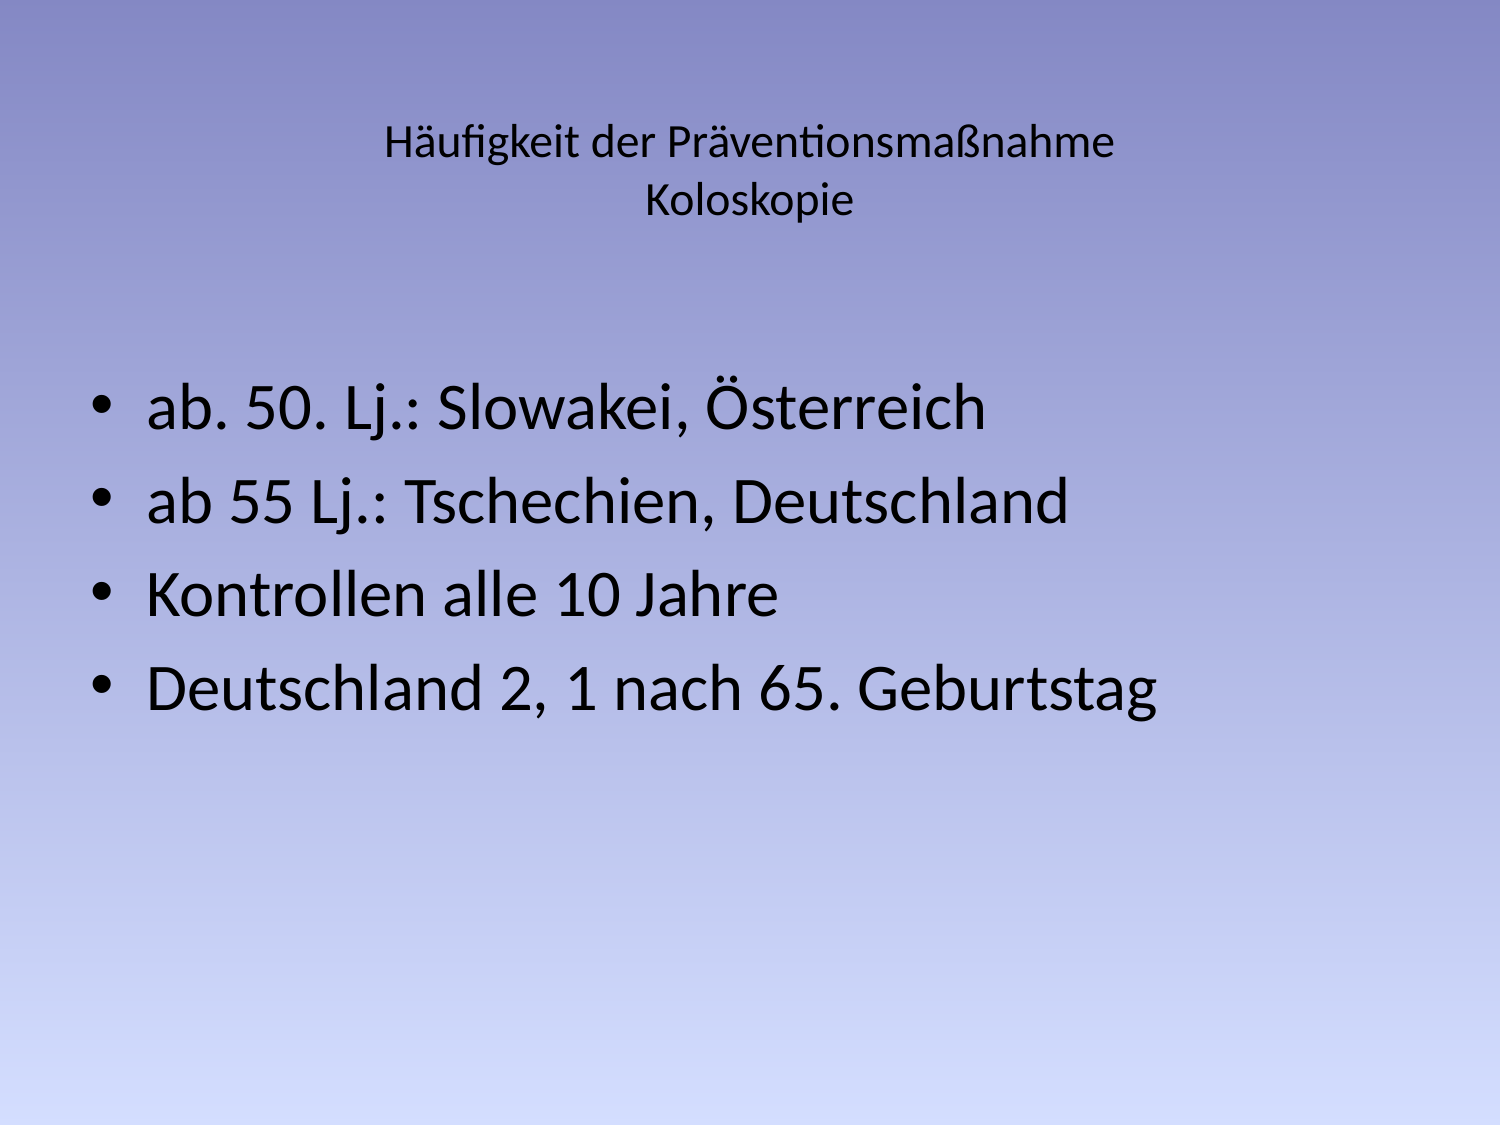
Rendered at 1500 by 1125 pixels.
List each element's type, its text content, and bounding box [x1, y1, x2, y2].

title Häufigkeit der Präventionsmaßnahme Koloskopie [75, 45, 1425, 233]
list ab. 50. Lj.: Slowakei, Österreich ab 55 Lj.: Tschechien, Deutschland Kontrollen alle 10 Jahre Deutschland 2, 1 nach 65. Geburtstag [75, 262, 1425, 1005]
